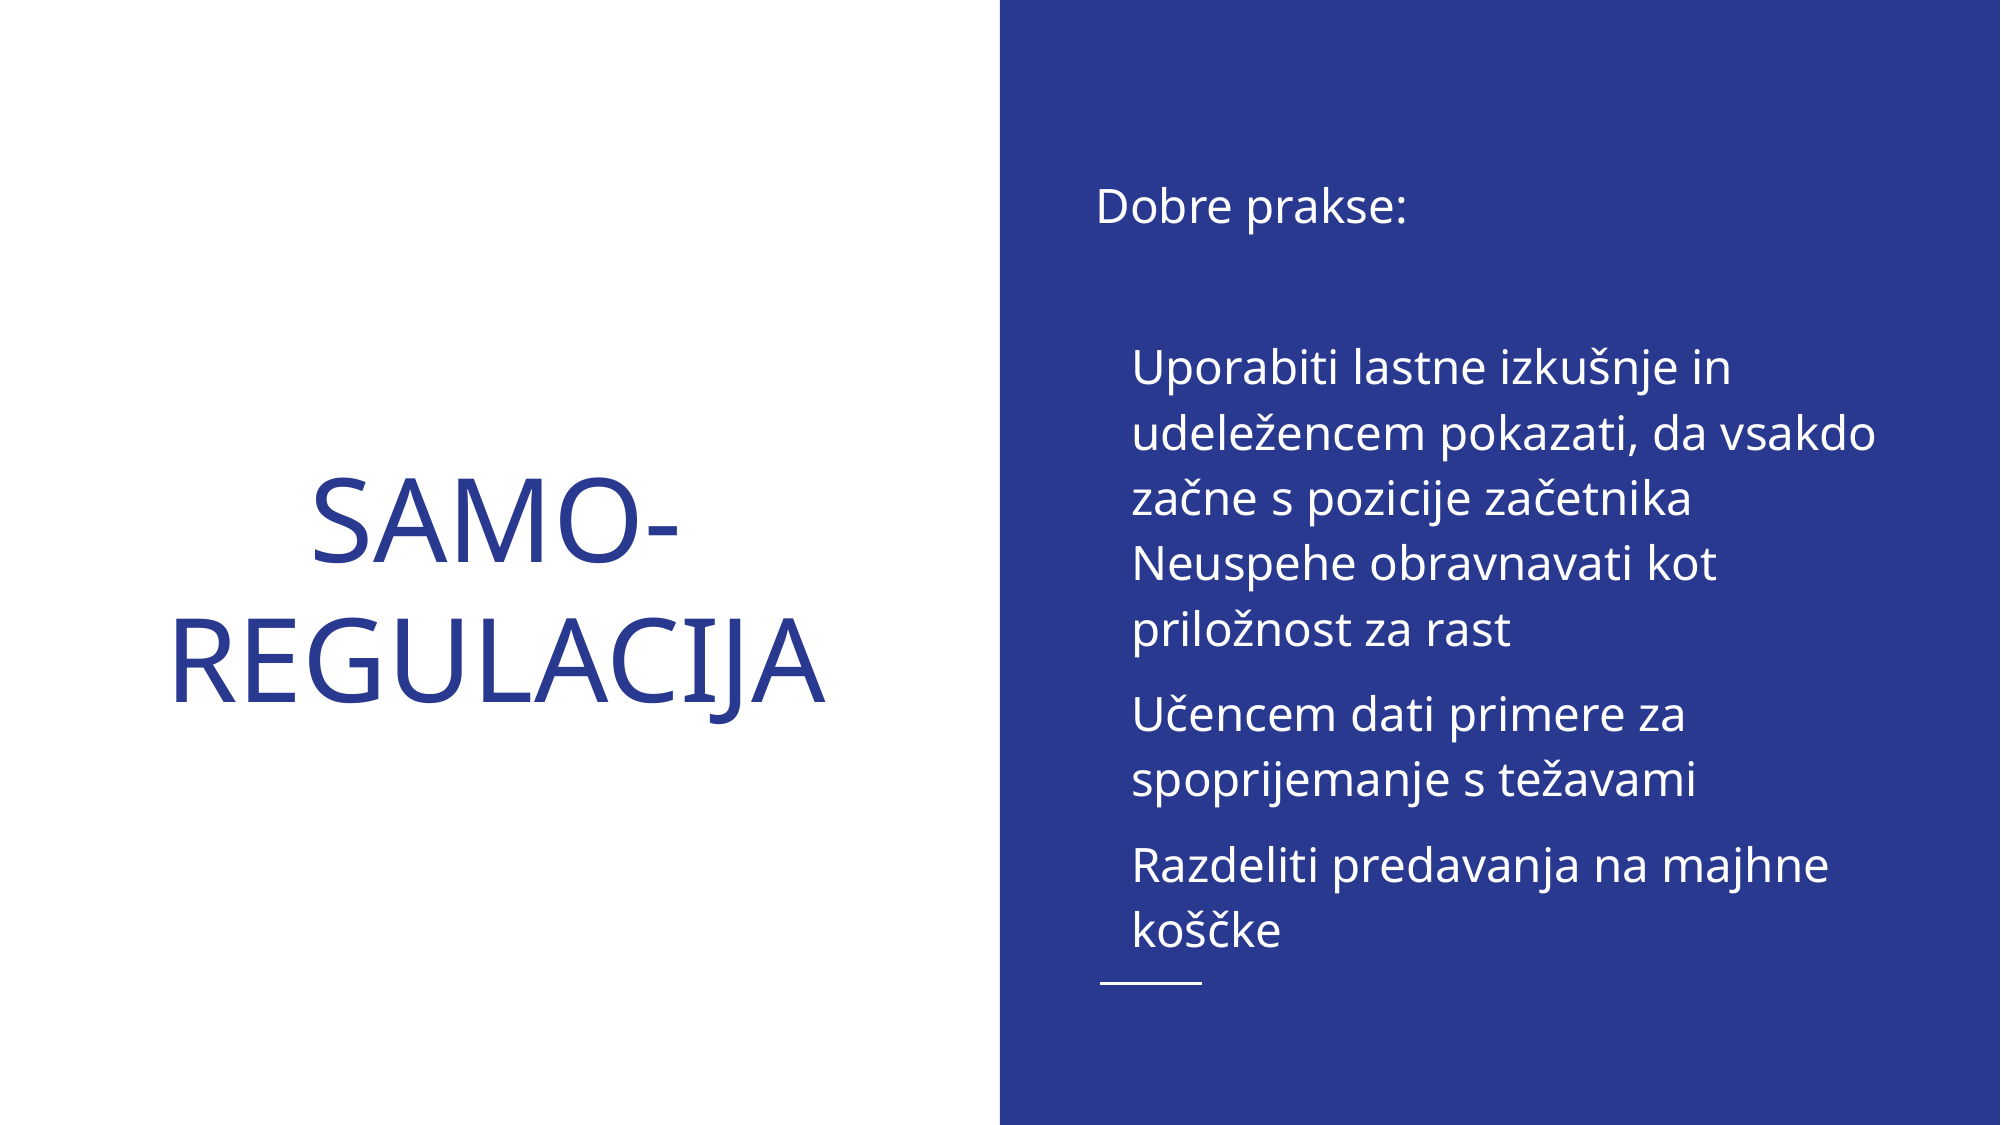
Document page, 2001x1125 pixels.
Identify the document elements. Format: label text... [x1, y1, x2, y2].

title SAMO-REGULACIJA [53, 391, 939, 734]
list Dobre prakse: Uporabiti lastne izkušnje in udeležencem pokazati, da vsakdo začne s pozicije začetnika Neuspehe obravnavati kot priložnost za rast Učencem dati primere za spoprijemanje s težavami Razdeliti predavanja na majhne koščke [1080, 158, 1920, 967]
